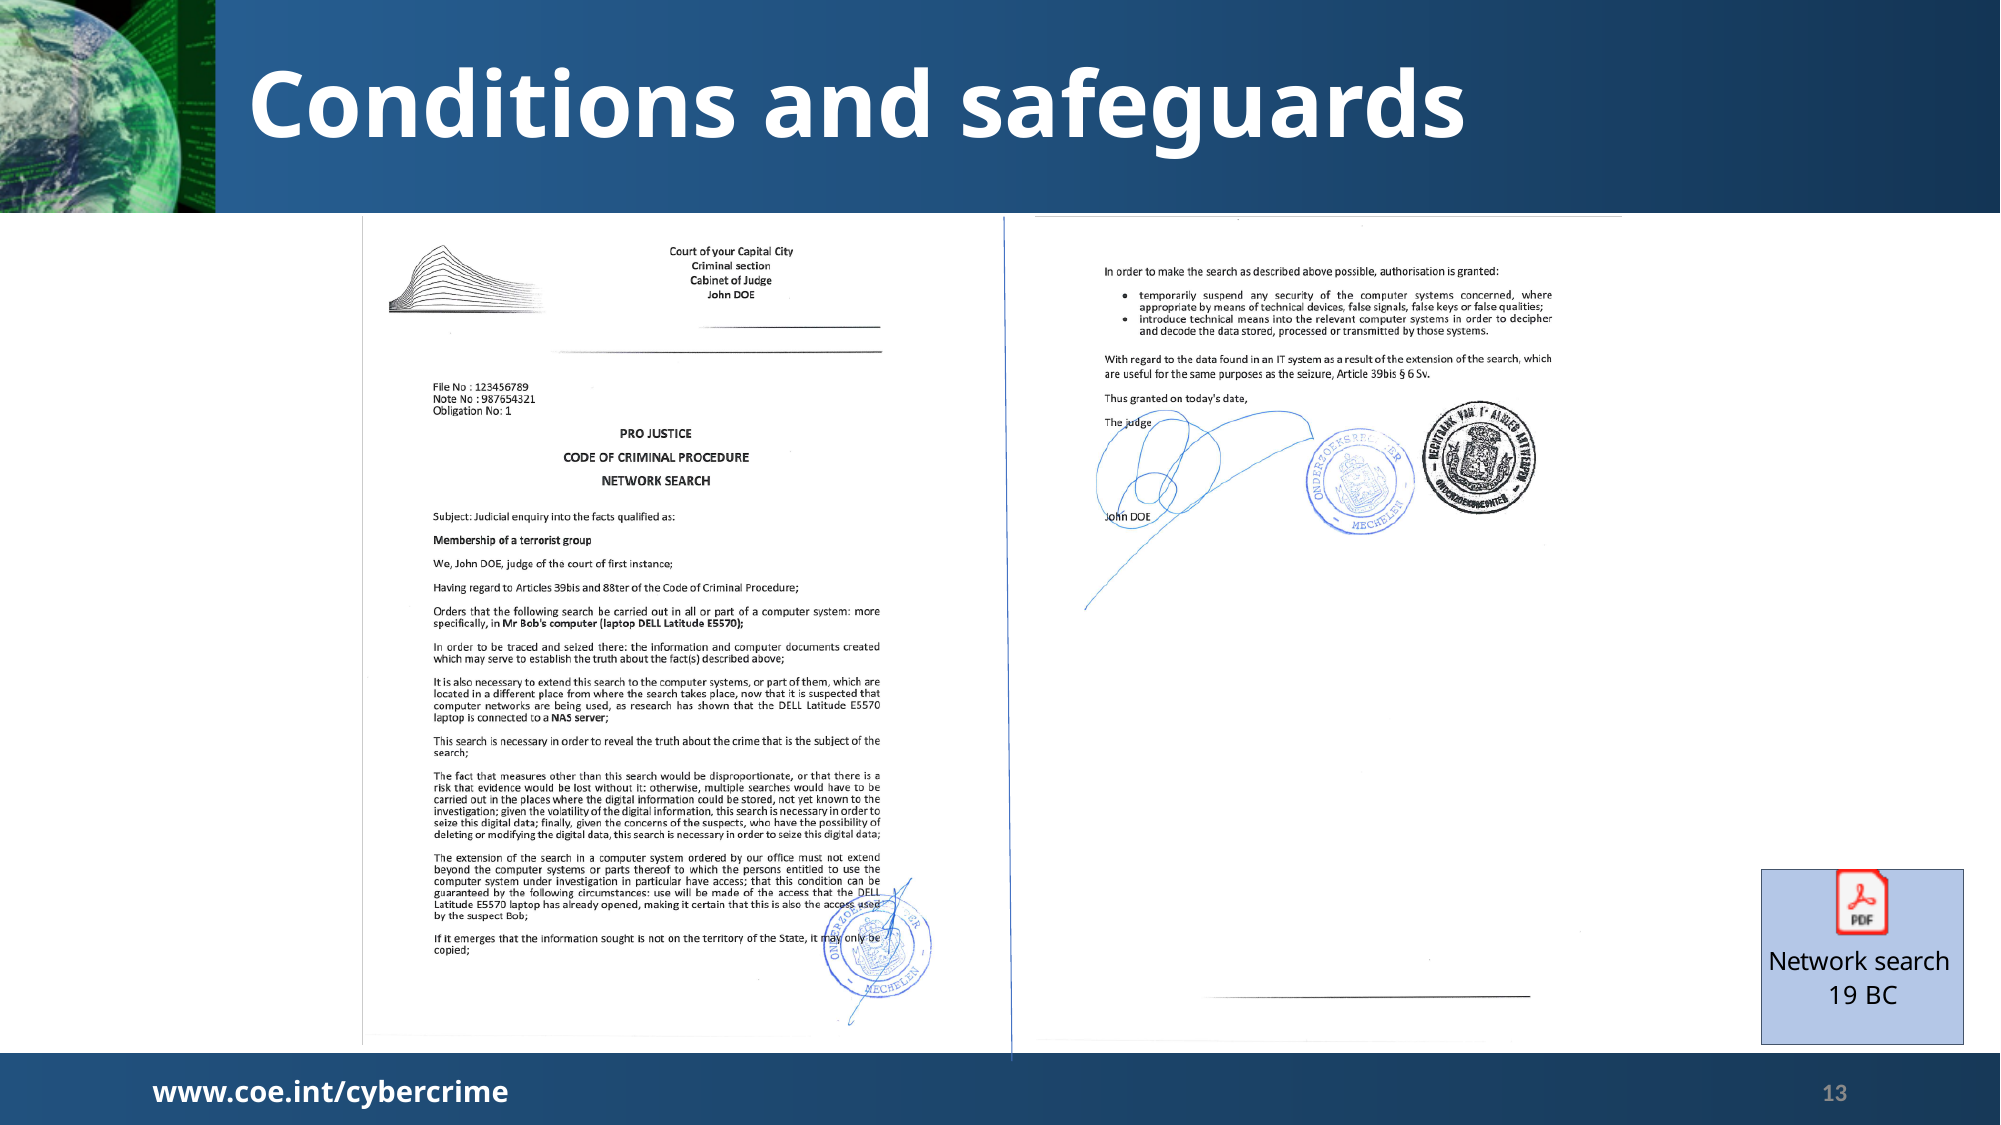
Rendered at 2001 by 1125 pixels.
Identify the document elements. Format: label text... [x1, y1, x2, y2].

slide_number www.coe.int/cybercrime [137, 1061, 588, 1121]
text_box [1761, 869, 1964, 1045]
picture [0, 0, 2000, 213]
slide_number 13 [1412, 1061, 1863, 1121]
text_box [1003, 216, 1012, 1062]
picture [362, 216, 949, 1045]
picture [1035, 216, 1622, 1047]
text_box Conditions and safeguards [232, 14, 1919, 203]
